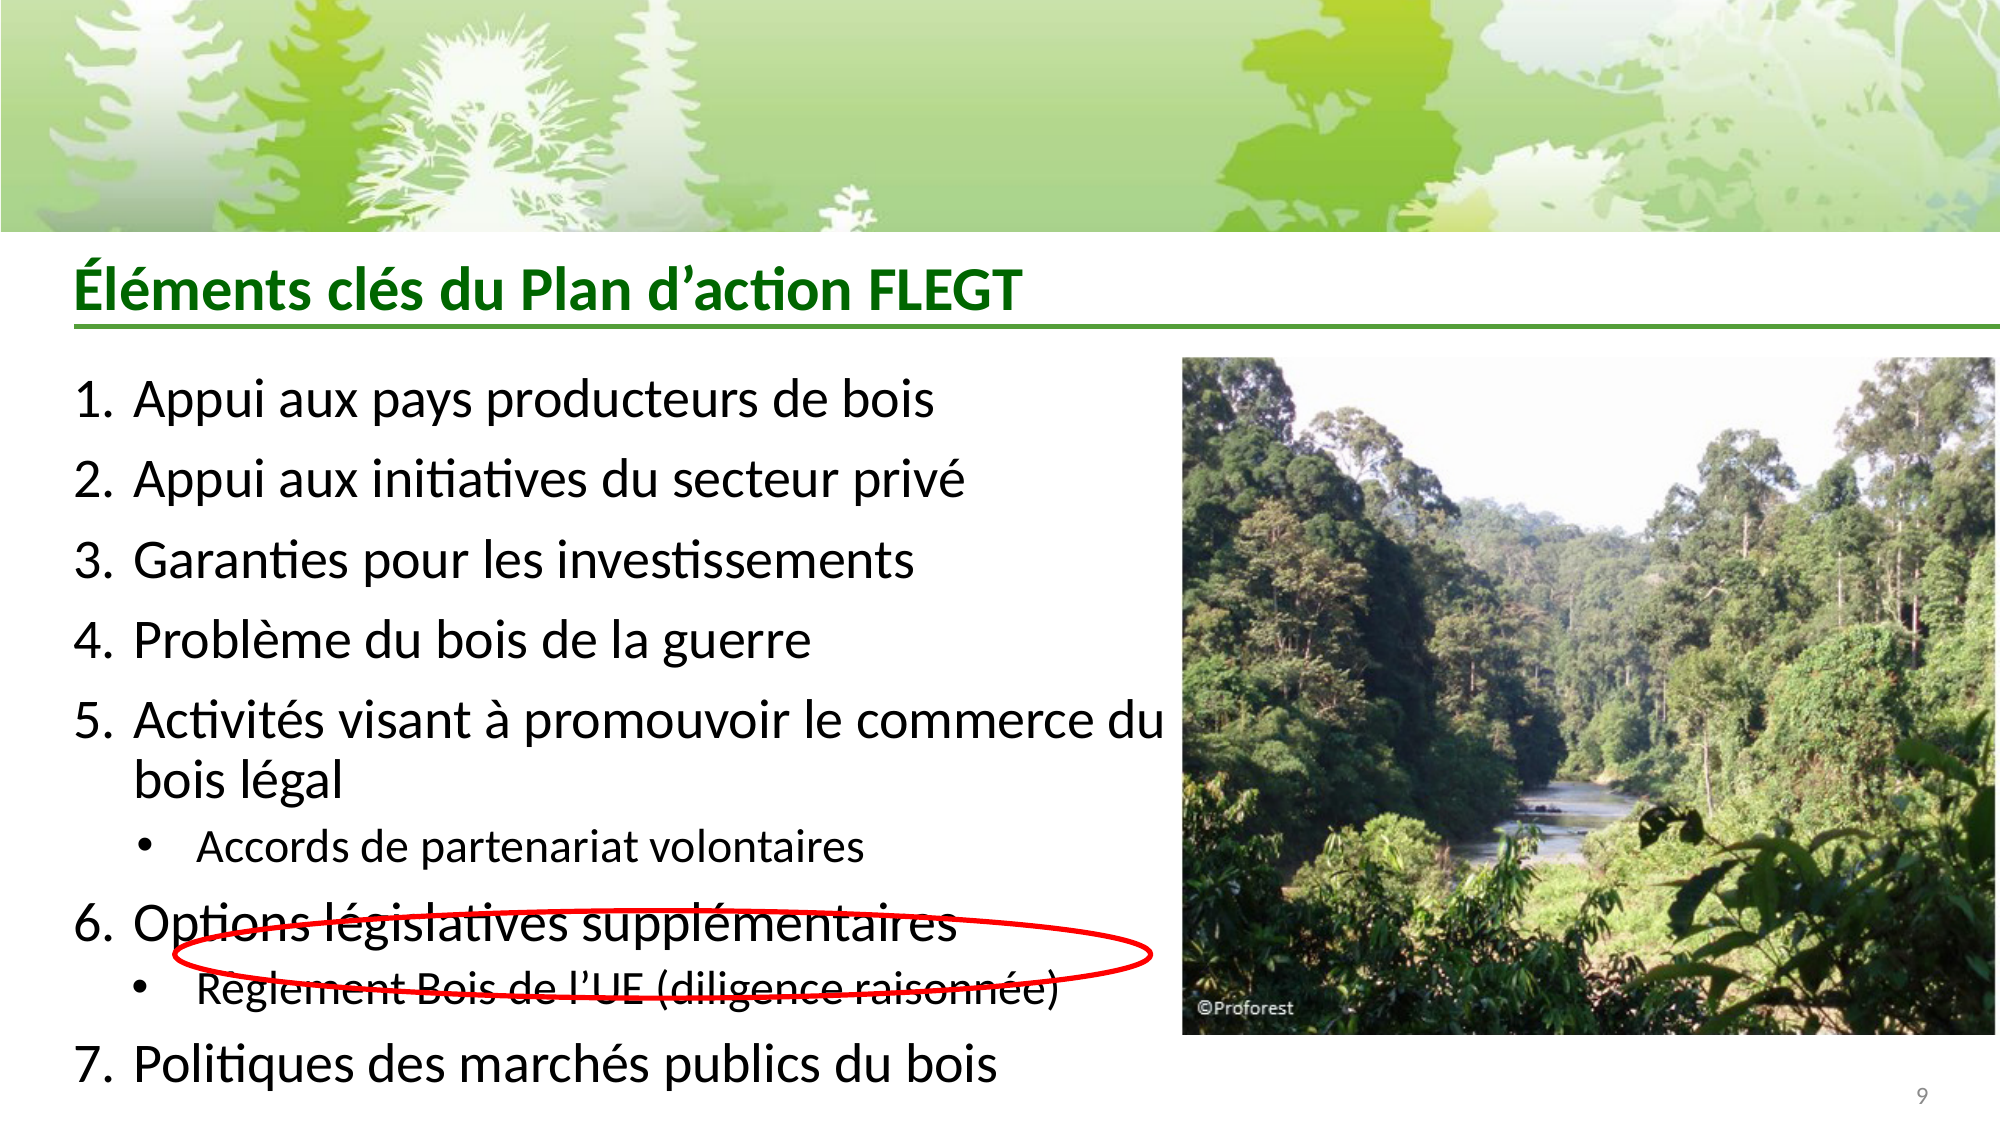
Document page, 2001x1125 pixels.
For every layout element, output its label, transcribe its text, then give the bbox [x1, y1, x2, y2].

picture [1181, 356, 2000, 1036]
title Éléments clés du Plan d’action FLEGT [58, 196, 1409, 362]
picture [0, 0, 2000, 232]
text_box [174, 910, 1151, 999]
list Appui aux pays producteurs de bois Appui aux initiatives du secteur privé Garanties pour les investissements Problème du bois de la guerre Activités visant à promouvoir le commerce du bois légal Accords de partenariat volontaires Options législatives supplémentaires Règlement Bois de l’UE (diligence raisonnée) Politiques des marchés publics du bois [58, 362, 1221, 1105]
slide_number 9 [1493, 1065, 1944, 1125]
